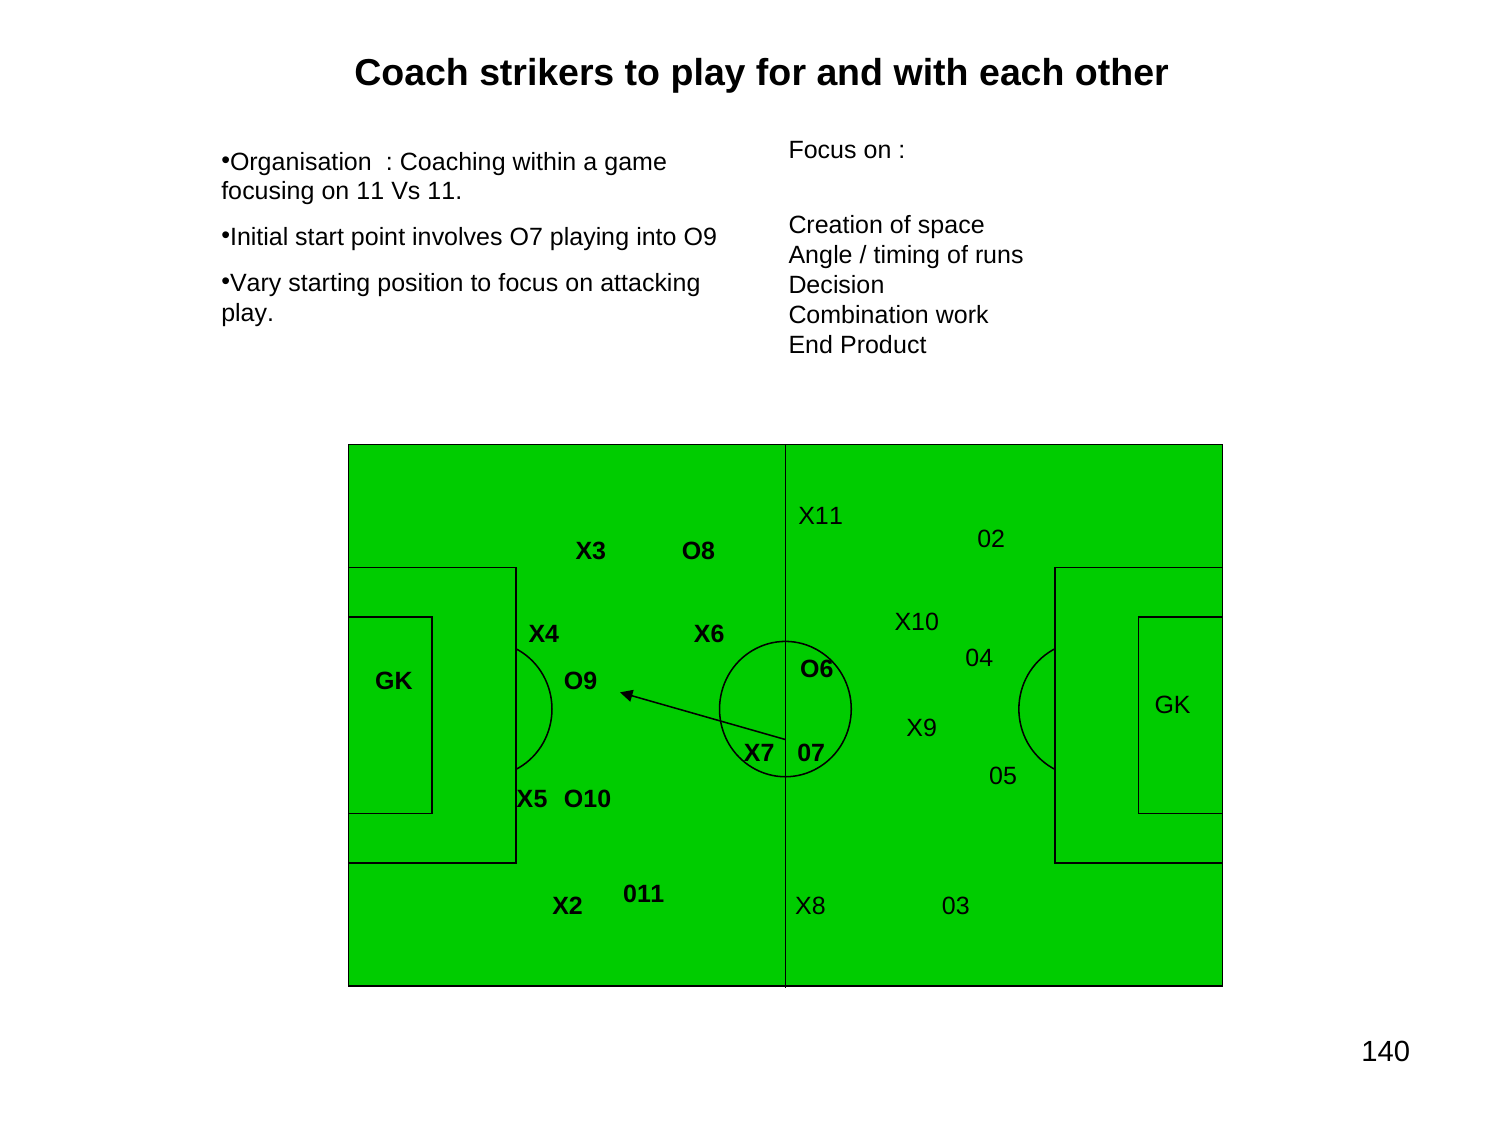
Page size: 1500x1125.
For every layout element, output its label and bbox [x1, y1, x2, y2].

text_box [206, 0, 1388, 988]
text_box [1074, 1024, 1425, 1103]
